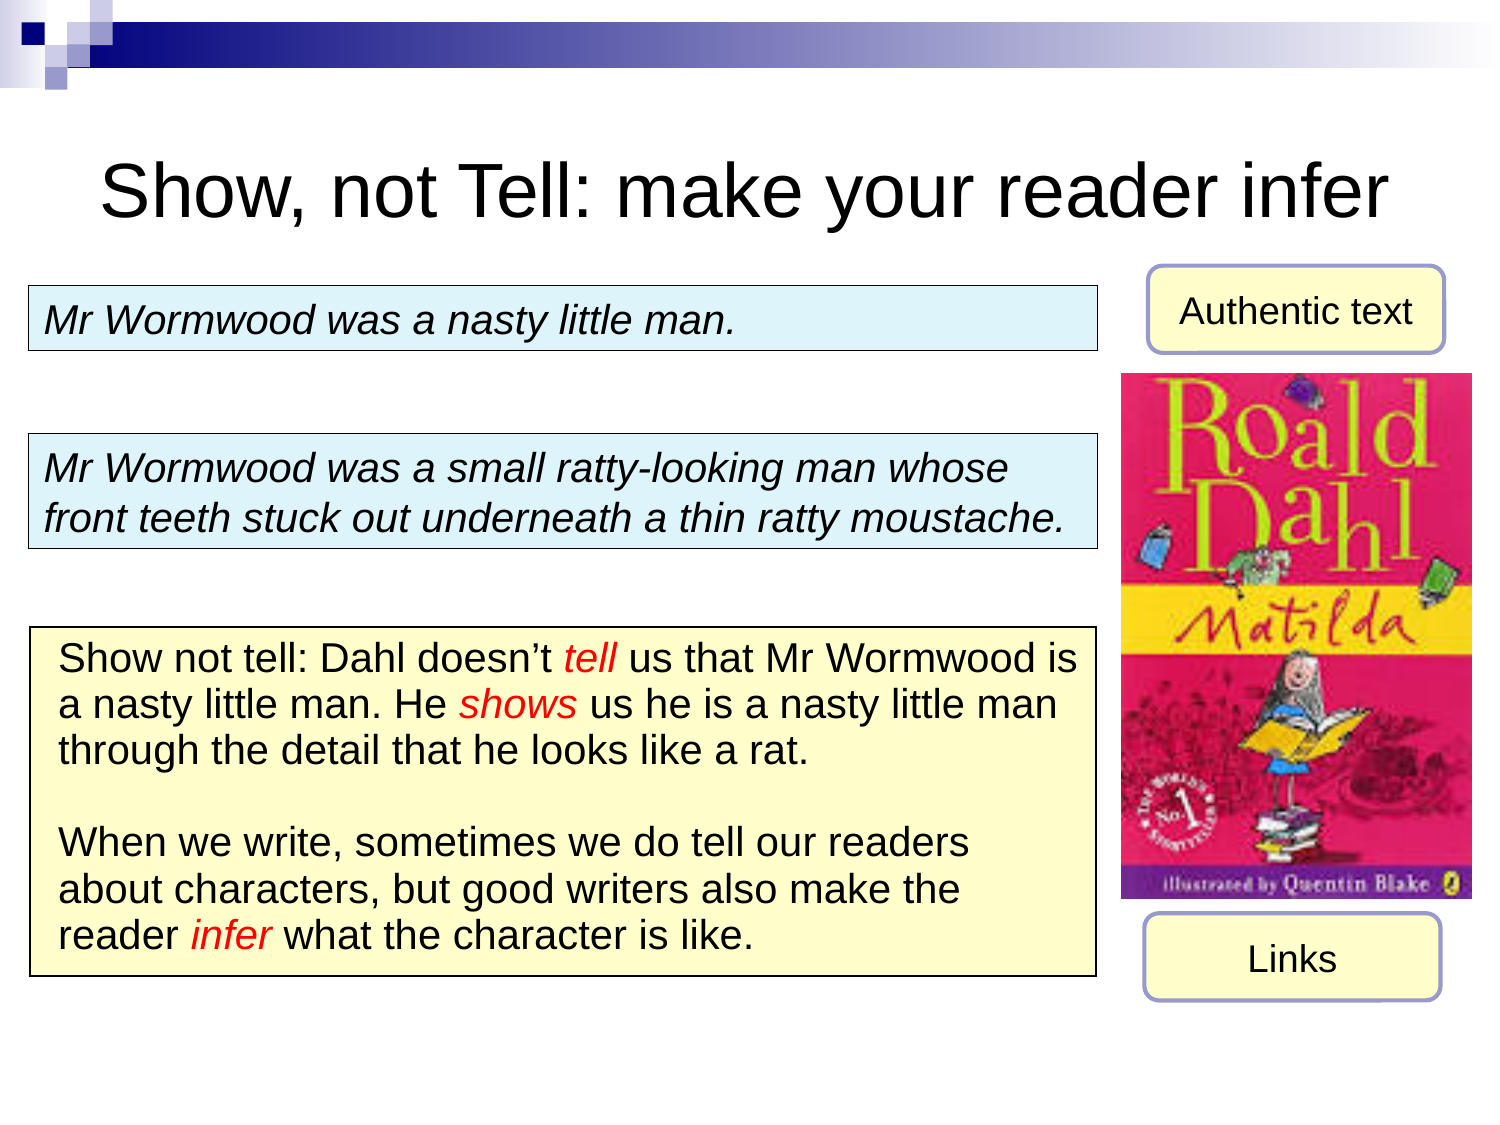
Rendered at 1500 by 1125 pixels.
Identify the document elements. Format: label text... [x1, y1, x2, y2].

picture [1120, 373, 1472, 900]
text_box Authentic text [1145, 263, 1447, 355]
list Show not tell: Dahl doesn’t tell us that Mr Wormwood is a nasty little man. He shows us he is a nasty little man through the detail that he looks like a rat. When we write, sometimes we do tell our readers about characters, but good writers also make the reader infer what the character is like. [29, 626, 1097, 977]
text_box Mr Wormwood was a nasty little man. [28, 285, 1098, 351]
title Show, not Tell: make your reader infer [84, 126, 1421, 247]
text_box Links [1142, 911, 1443, 1003]
text_box Mr Wormwood was a small ratty-looking man whose front teeth stuck out underneath a thin ratty moustache. [28, 433, 1098, 549]
